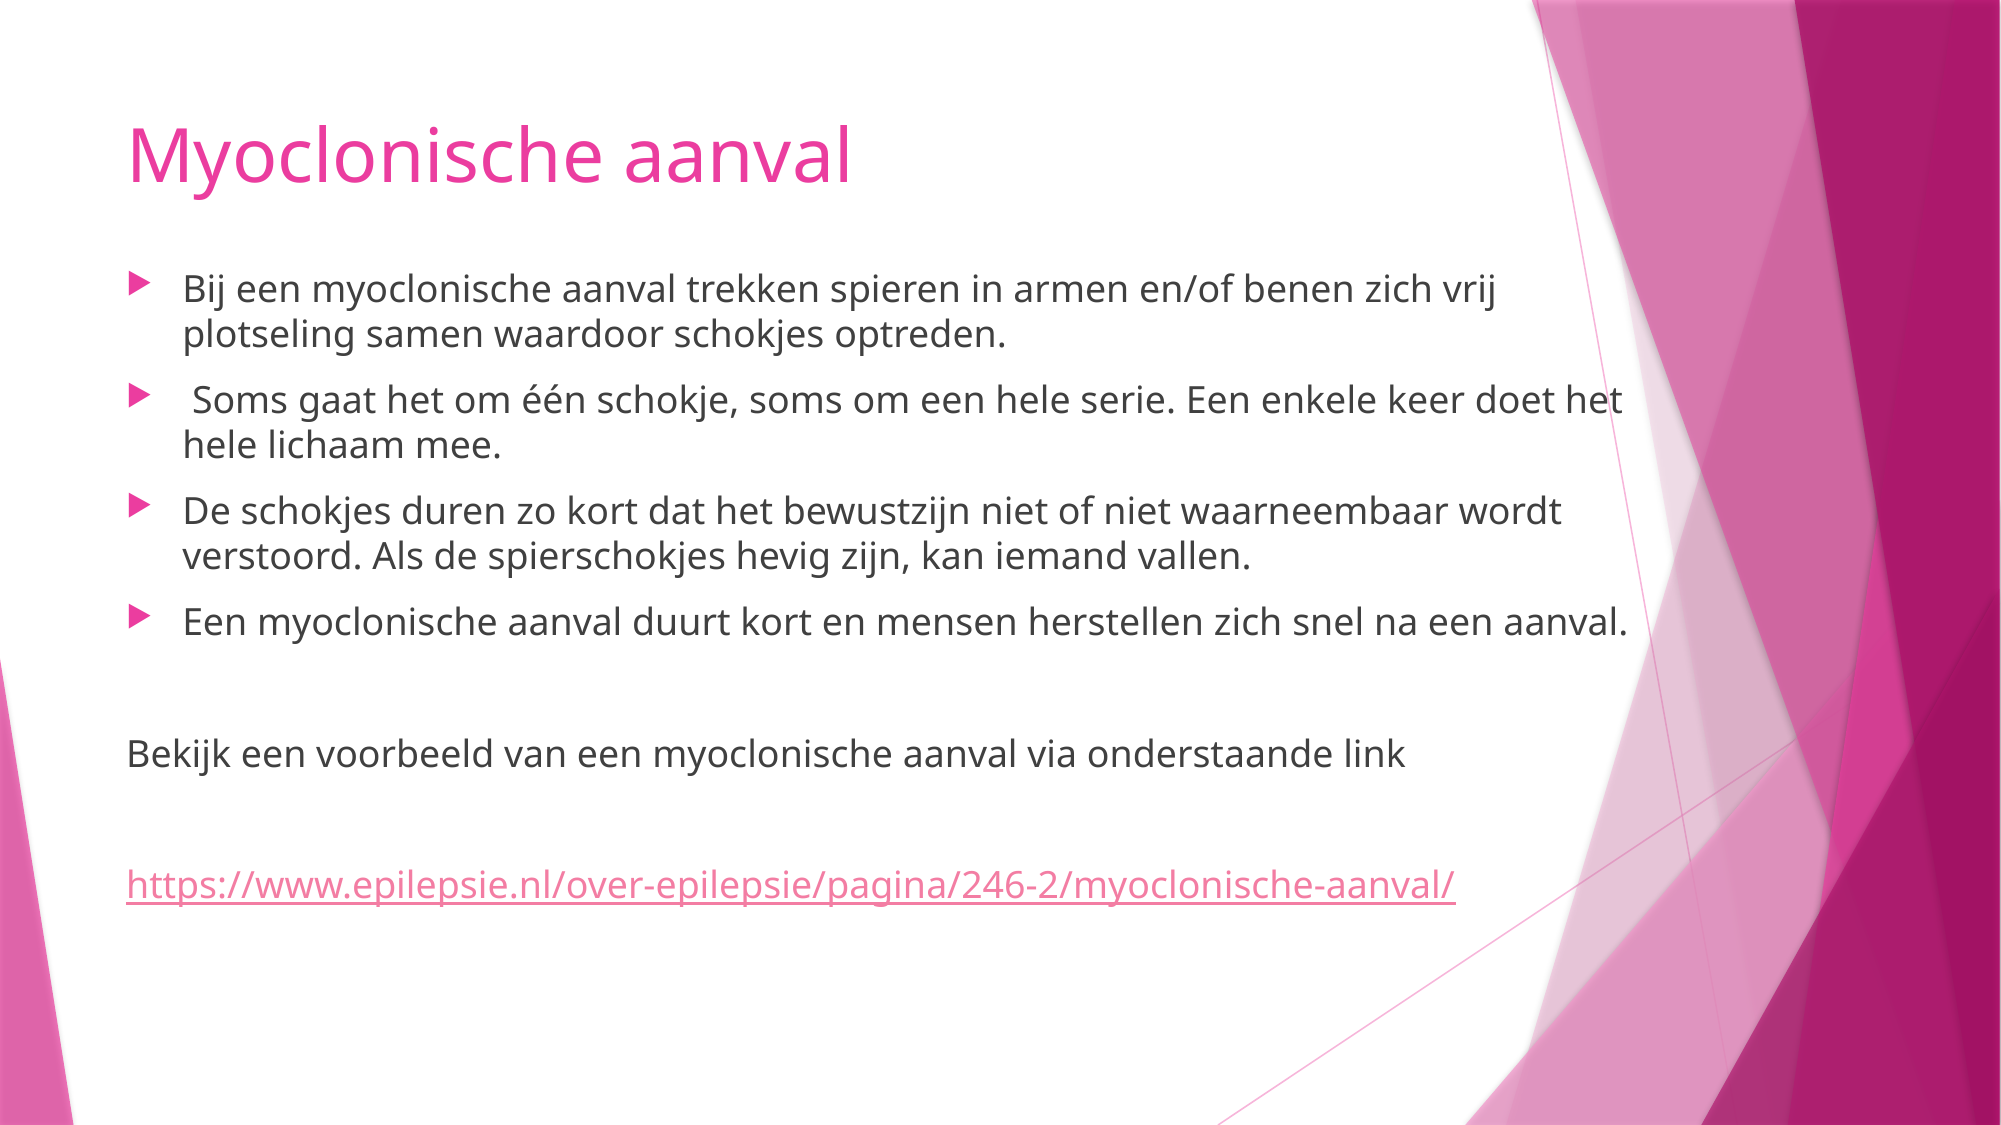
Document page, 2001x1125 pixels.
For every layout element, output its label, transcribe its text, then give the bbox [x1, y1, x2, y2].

list Bij een myoclonische aanval trekken spieren in armen en/of benen zich vrij plotseling samen waardoor schokjes optreden. Soms gaat het om één schokje, soms om een hele serie. Een enkele keer doet het hele lichaam mee. De schokjes duren zo kort dat het bewustzijn niet of niet waarneembaar wordt verstoord. Als de spierschokjes hevig zijn, kan iemand vallen. Een myoclonische aanval duurt kort en mensen herstellen zich snel na een aanval. Bekijk een voorbeeld van een myoclonische aanval via onderstaande link https://www.epilepsie.nl/over-epilepsie/pagina/246-2/myoclonische-aanval/ [111, 258, 1661, 1005]
title Myoclonische aanval [111, 99, 1522, 258]
